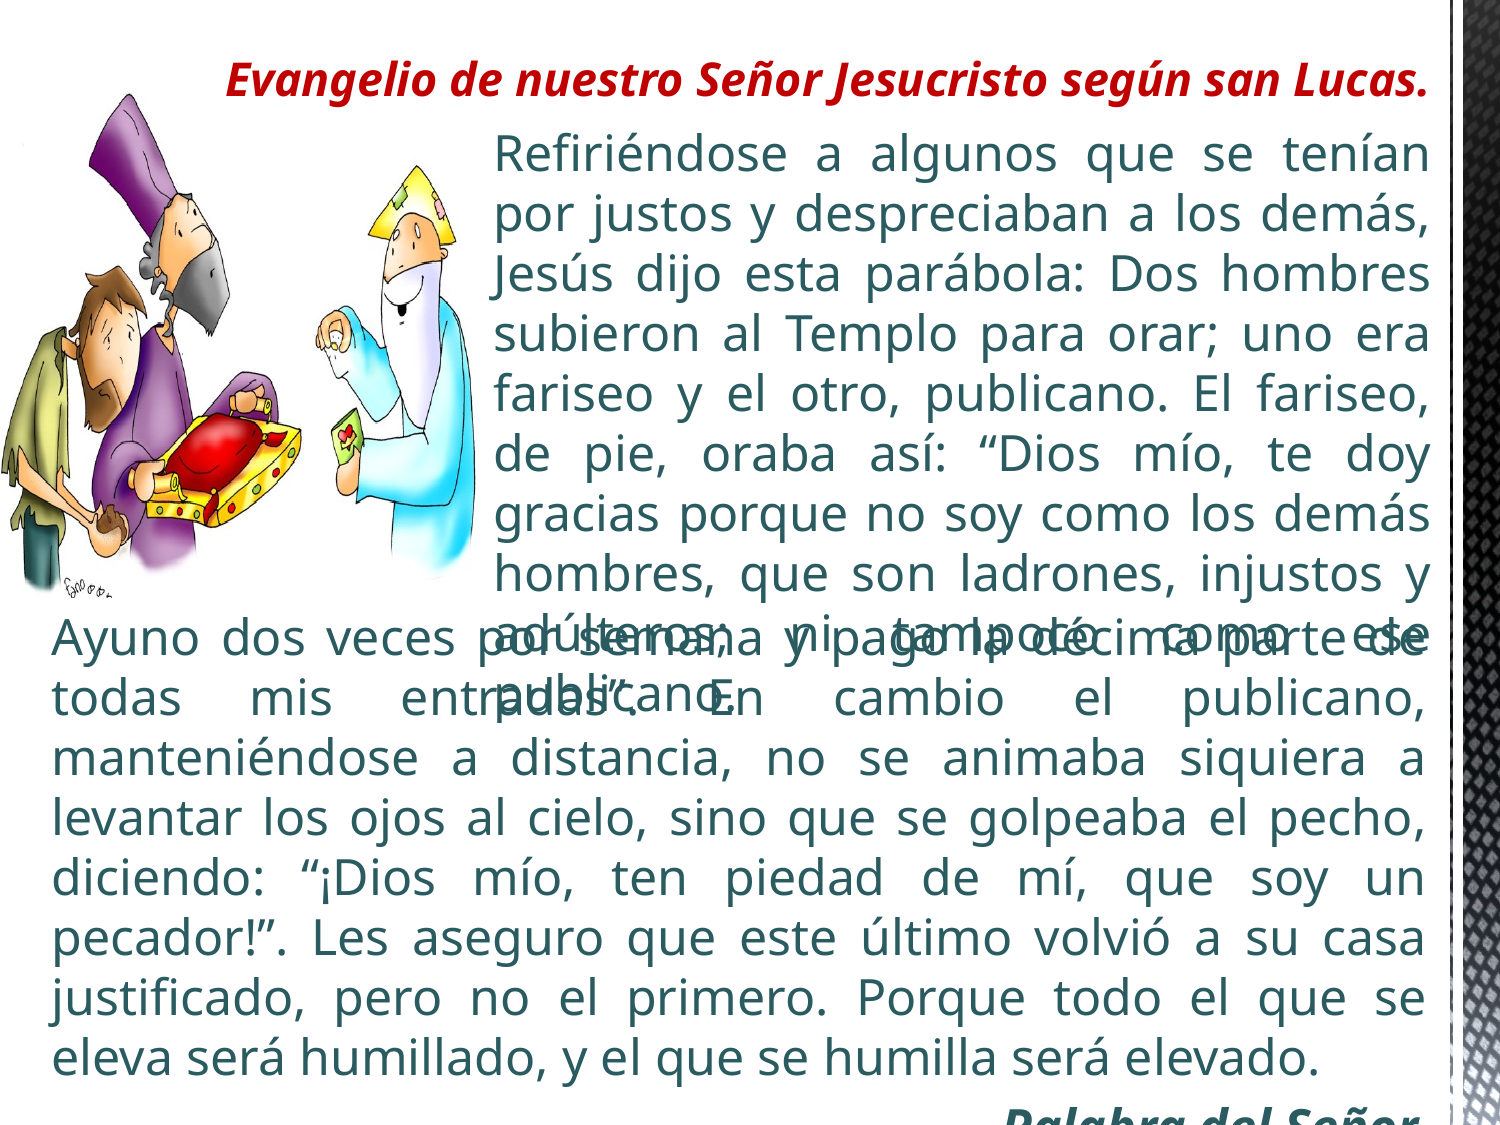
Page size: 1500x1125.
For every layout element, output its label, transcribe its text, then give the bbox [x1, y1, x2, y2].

text_box Ayuno dos veces por semana y pago la décima parte de todas mis entradas”. En cambio el publicano, manteniéndose a distancia, no se animaba siquiera a levantar los ojos al cielo, sino que se golpeaba el pecho, diciendo: “¡Dios mío, ten piedad de mí, que soy un pecador!”. Les aseguro que este último volvió a su casa justificado, pero no el primero. Porque todo el que se eleva será humillado, y el que se humilla será elevado. Palabra del Señor. [36, 597, 1443, 1125]
list Refiriéndose a algunos que se tenían por justos y despreciaban a los demás, Jesús dijo esta parábola: Dos hombres subieron al Templo para orar; uno era fariseo y el otro, publicano. El fariseo, de pie, oraba así: “Dios mío, te doy gracias porque no soy como los demás hombres, que son ladrones, injustos y adúlteros; ni tampoco como ese publicano. [482, 113, 1447, 598]
title Evangelio de nuestro Señor Jesucristo según san Lucas. [41, 7, 1447, 113]
picture [0, 89, 479, 599]
picture [1447, 0, 1500, 1125]
